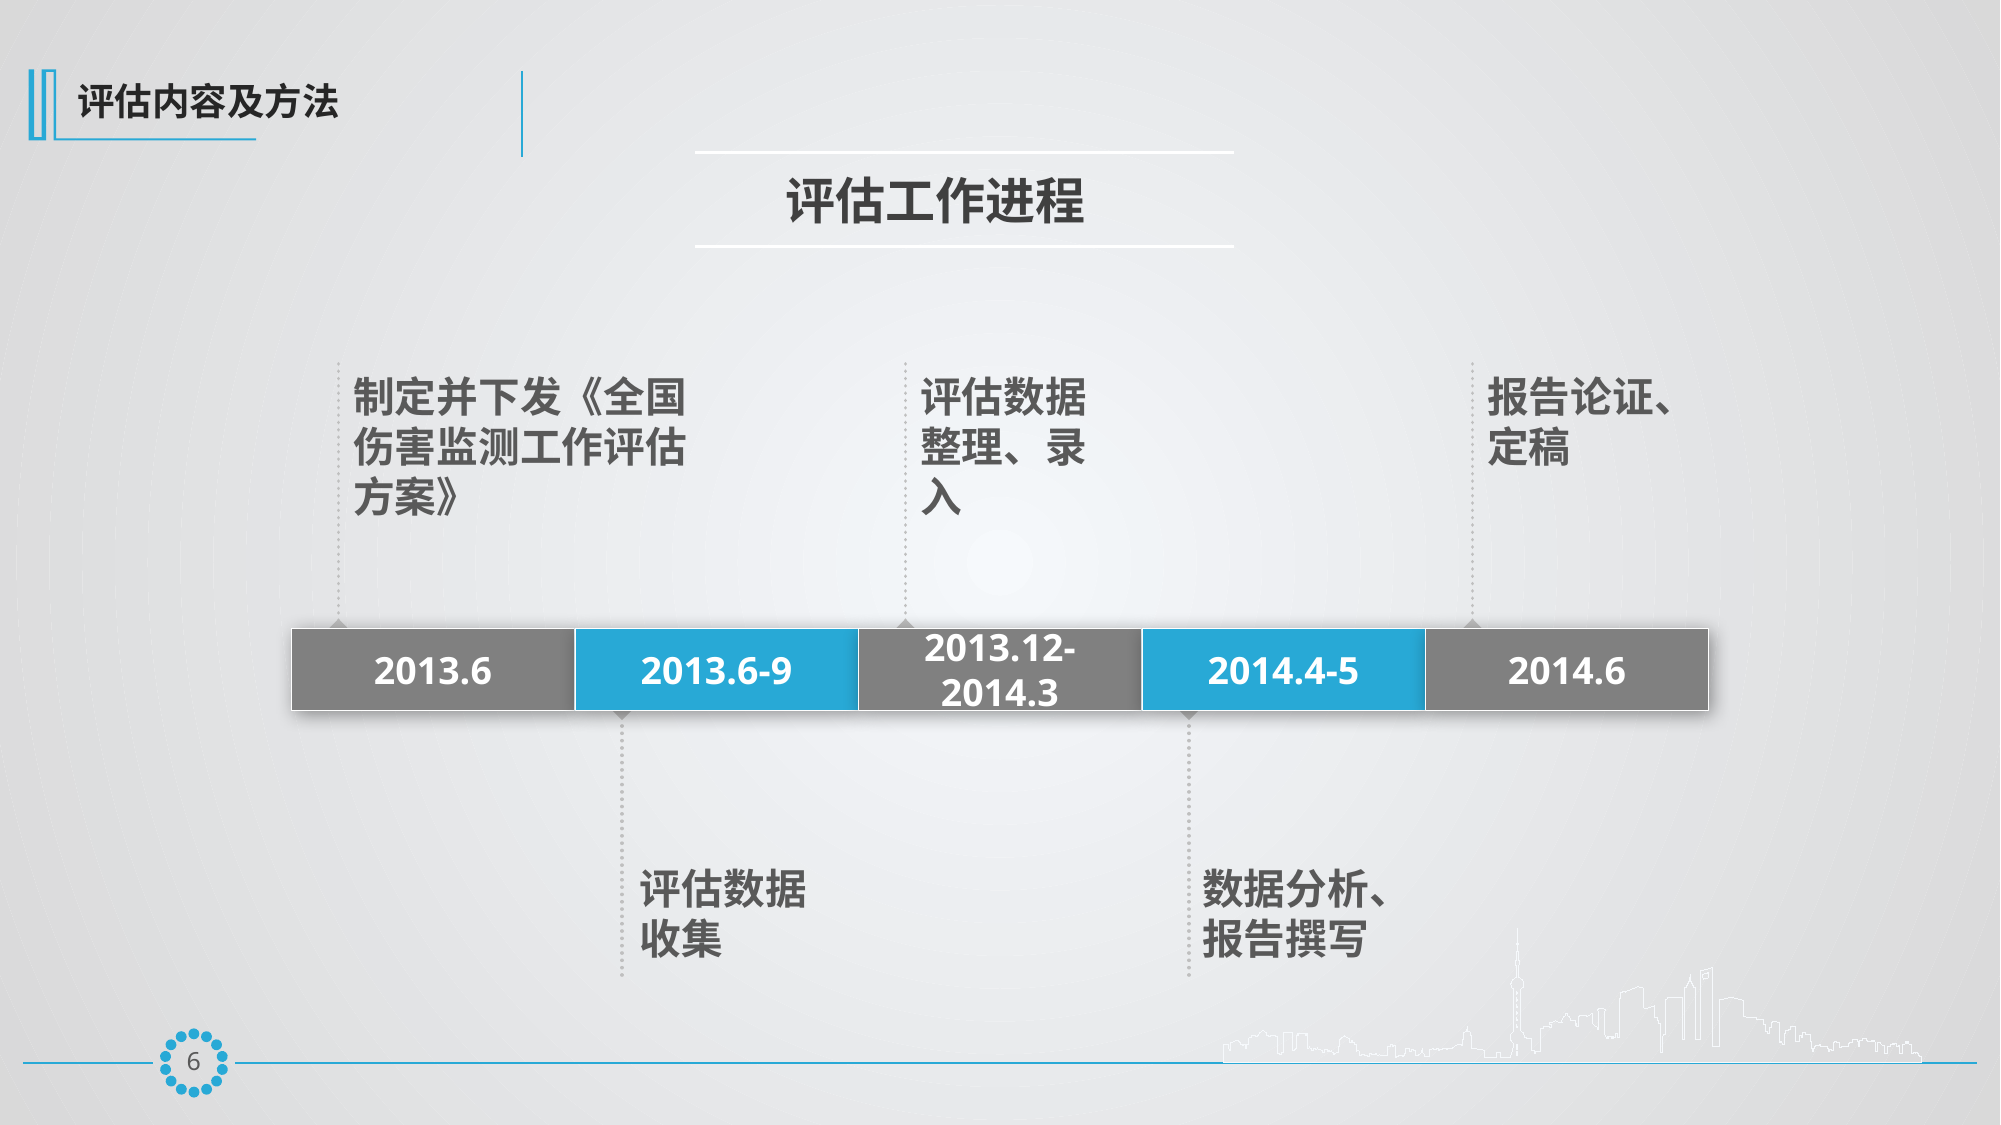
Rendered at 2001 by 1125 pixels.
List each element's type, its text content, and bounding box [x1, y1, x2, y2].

text_box 评估内容及方法 [62, 70, 368, 130]
slide_number 5 [169, 1039, 218, 1086]
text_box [290, 363, 1710, 976]
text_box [694, 151, 1235, 247]
